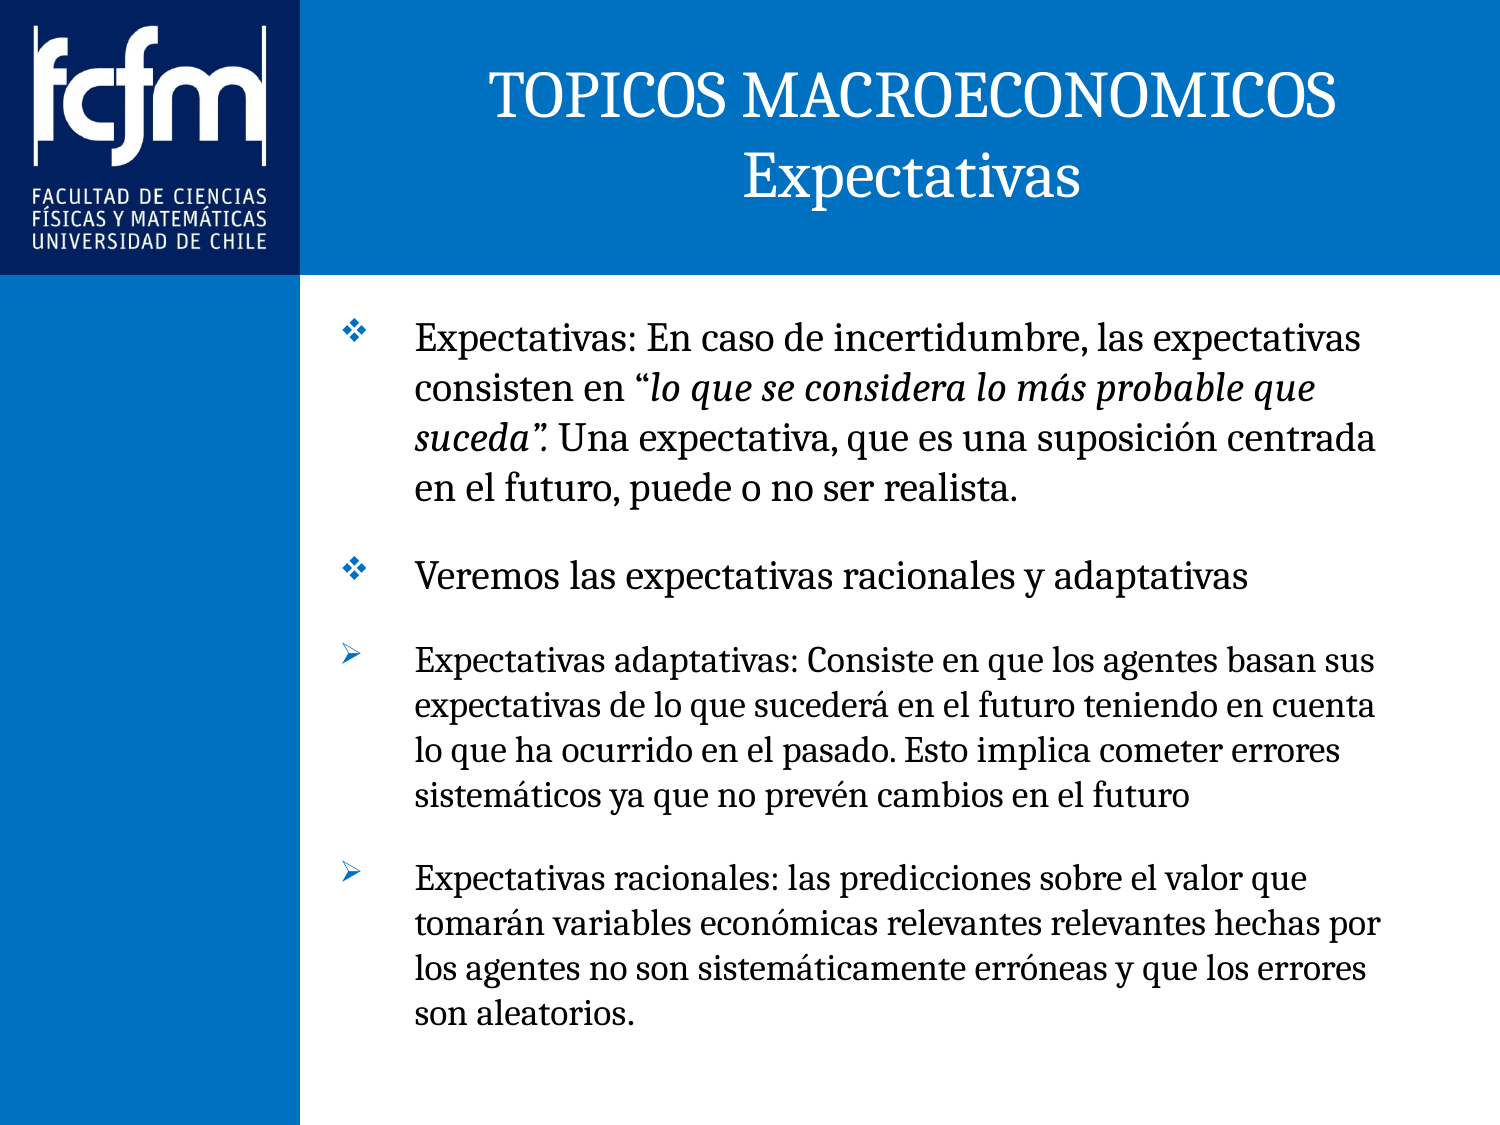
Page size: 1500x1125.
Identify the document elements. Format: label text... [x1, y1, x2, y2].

text_box TOPICOS MACROECONOMICOS Expectativas [399, 37, 1425, 225]
picture [29, 18, 272, 254]
text_box Expectativas: En caso de incertidumbre, las expectativas consisten en “lo que se considera lo más probable que suceda”. Una expectativa, que es una suposición centrada en el futuro, puede o no ser realista. Veremos las expectativas racionales y adaptativas Expectativas adaptativas: Consiste en que los agentes basan sus expectativas de lo que sucederá en el futuro teniendo en cuenta lo que ha ocurrido en el pasado. Esto implica cometer errores sistemáticos ya que no prevén cambios en el futuro Expectativas racionales: las predicciones sobre el valor que tomarán variables económicas relevantes relevantes hechas por los agentes no son sistemáticamente erróneas y que los errores son aleatorios. [324, 302, 1428, 1040]
